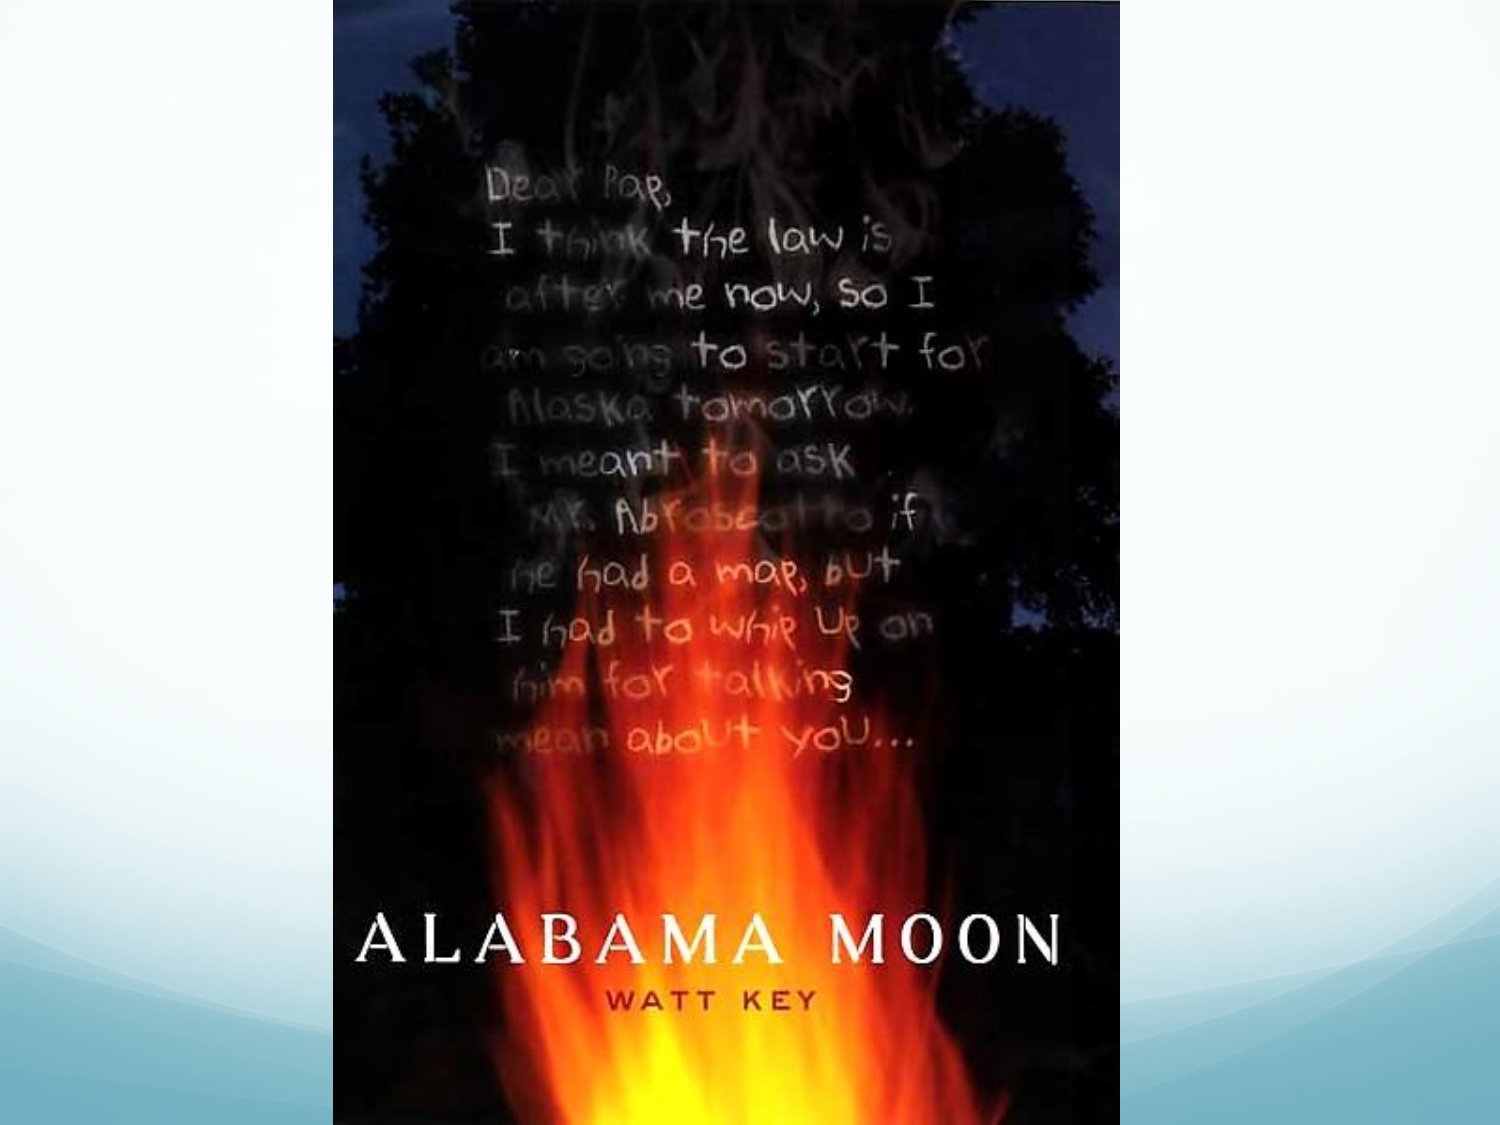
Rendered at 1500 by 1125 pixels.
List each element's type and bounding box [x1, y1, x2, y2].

picture [333, 0, 1120, 1125]
